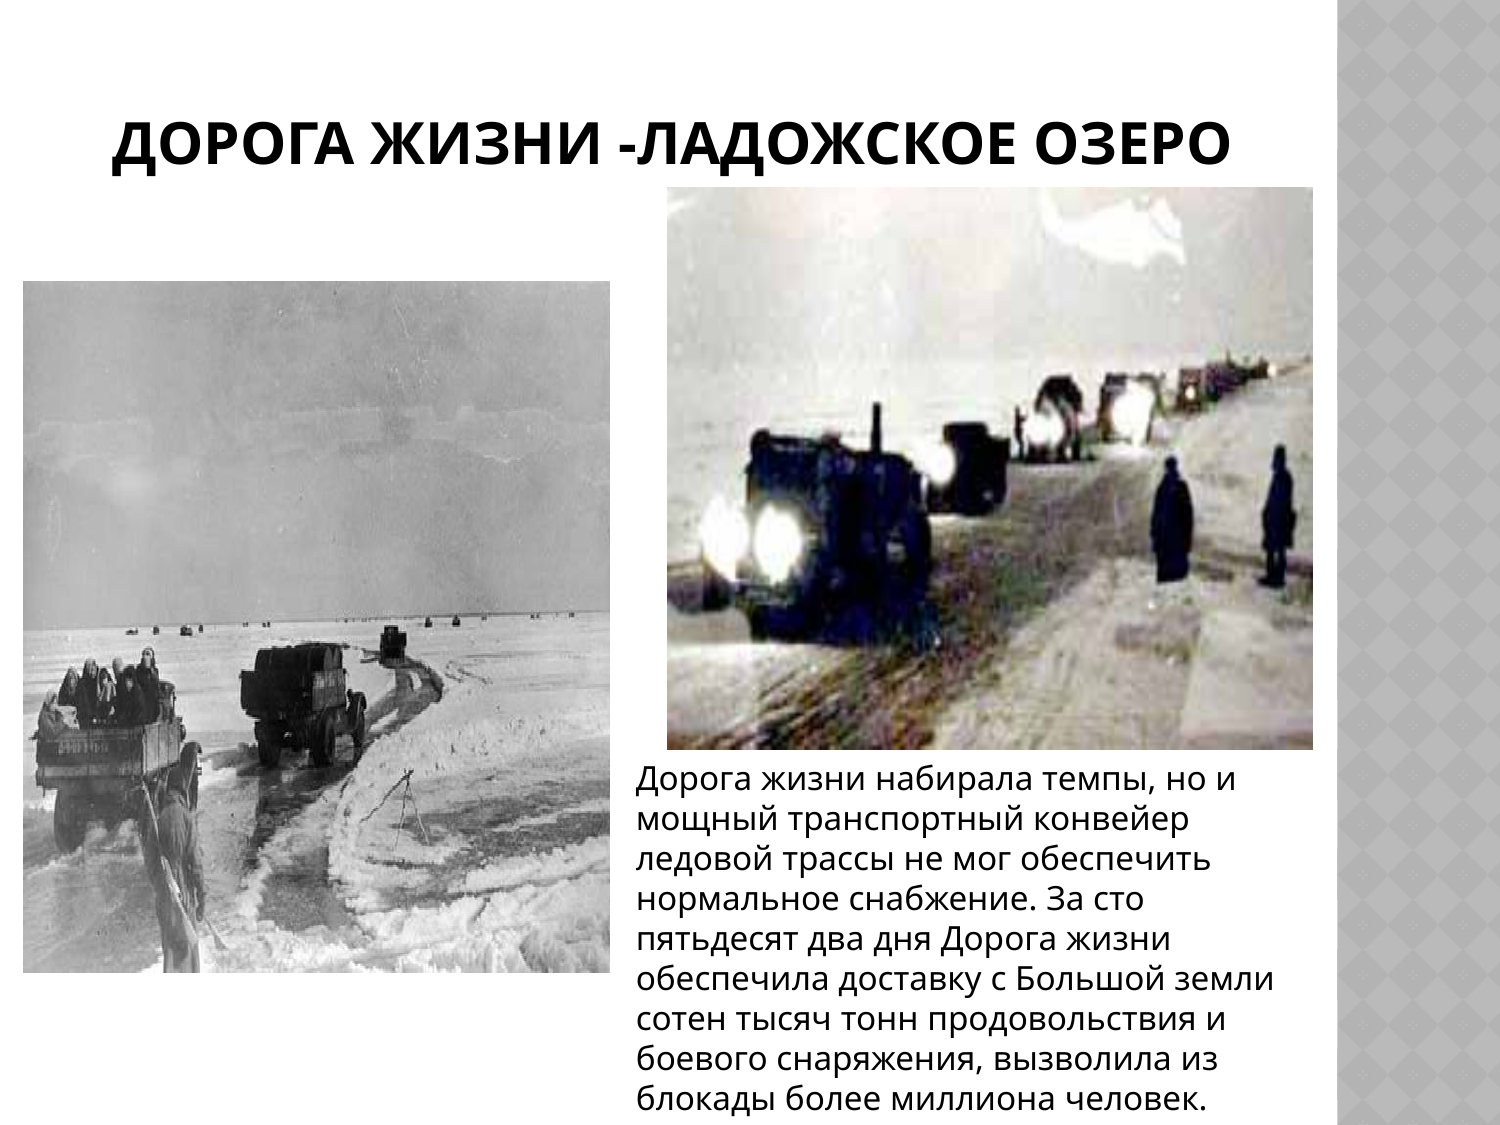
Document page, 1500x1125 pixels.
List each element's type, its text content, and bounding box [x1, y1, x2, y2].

text_box Дорога жизни набирала темпы, но и мощный транспортный конвейер ледовой трассы не мог обеспечить нормальное снабжение. За сто пятьдесят два дня Дорога жизни обеспечила доставку с Большой земли сотен тысяч тонн продовольствия и боевого снаряжения, вызволила из блокады более миллиона человек. [621, 749, 1325, 1124]
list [667, 187, 1313, 751]
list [22, 280, 610, 973]
title Дорога жизни -Ладожское озеро [75, 52, 1263, 176]
